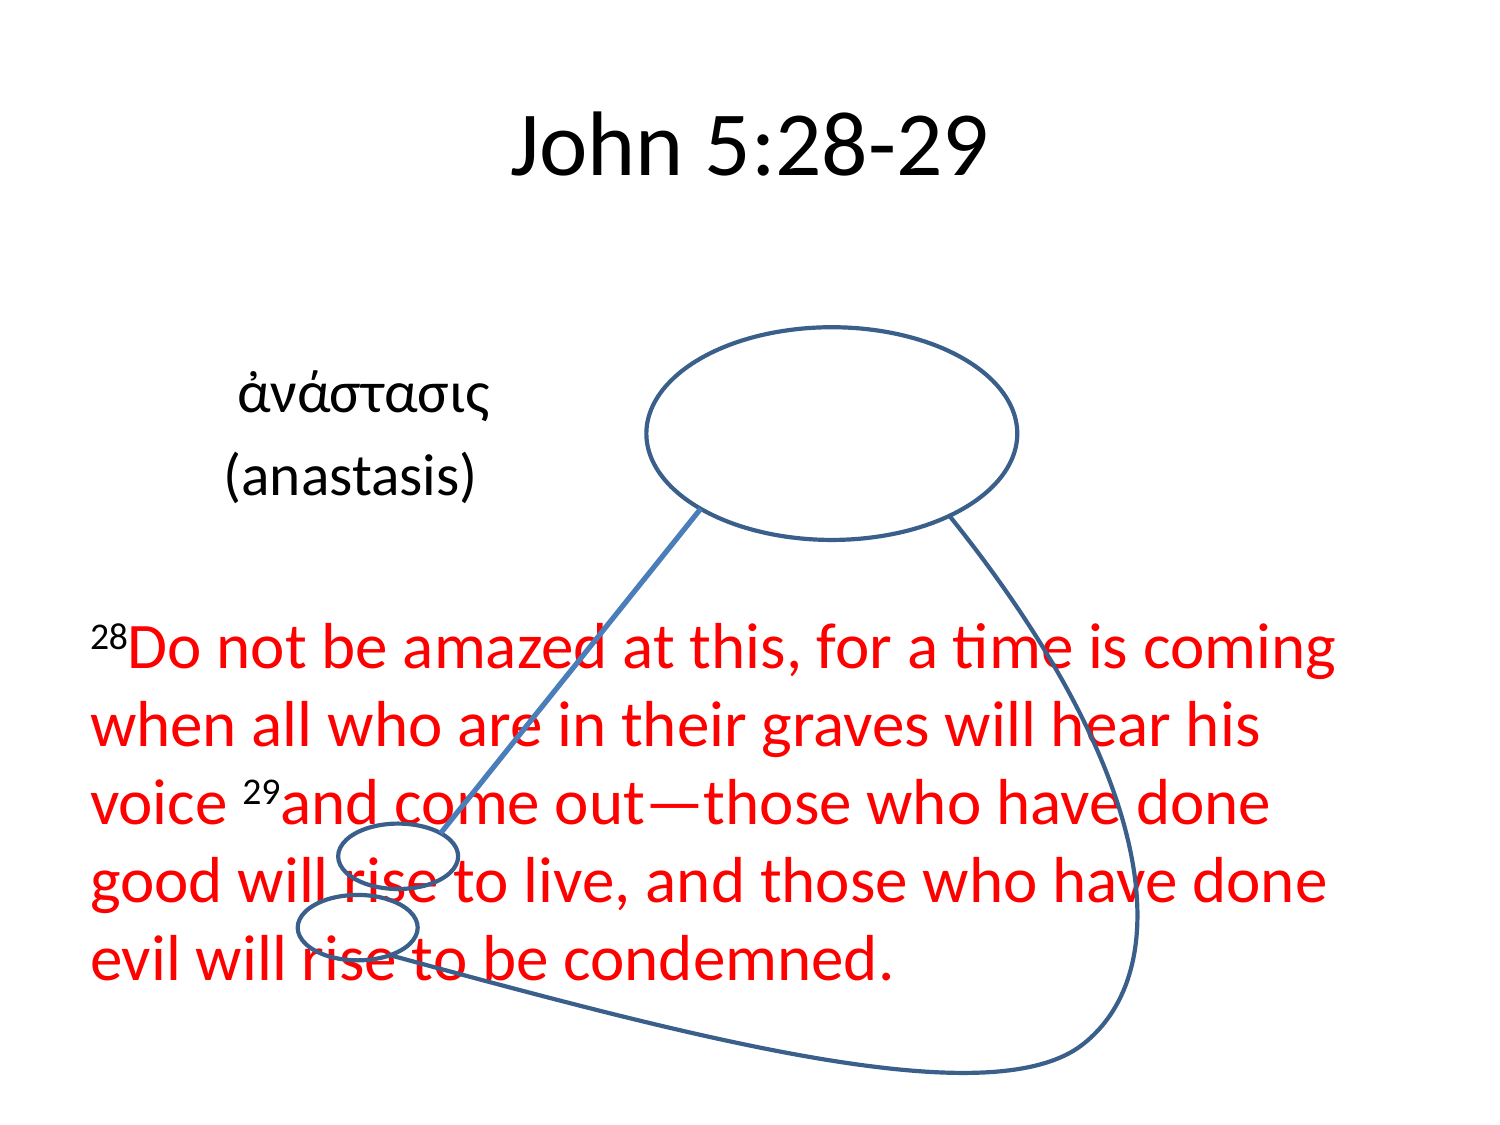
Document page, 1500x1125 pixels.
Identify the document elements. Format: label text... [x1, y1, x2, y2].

title John 5:28-29 [75, 45, 1425, 233]
text_box [336, 821, 461, 892]
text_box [440, 508, 701, 834]
text_box [295, 892, 420, 963]
text_box [644, 325, 1020, 543]
list ἀνάστασις (anastasis) 28Do not be amazed at this, for a time is coming when all who are in their graves will hear his voice 29and come out—those who have done good will rise to live, and those who have done evil will rise to be condemned. [75, 262, 1425, 1005]
text_box [386, 514, 1140, 1076]
